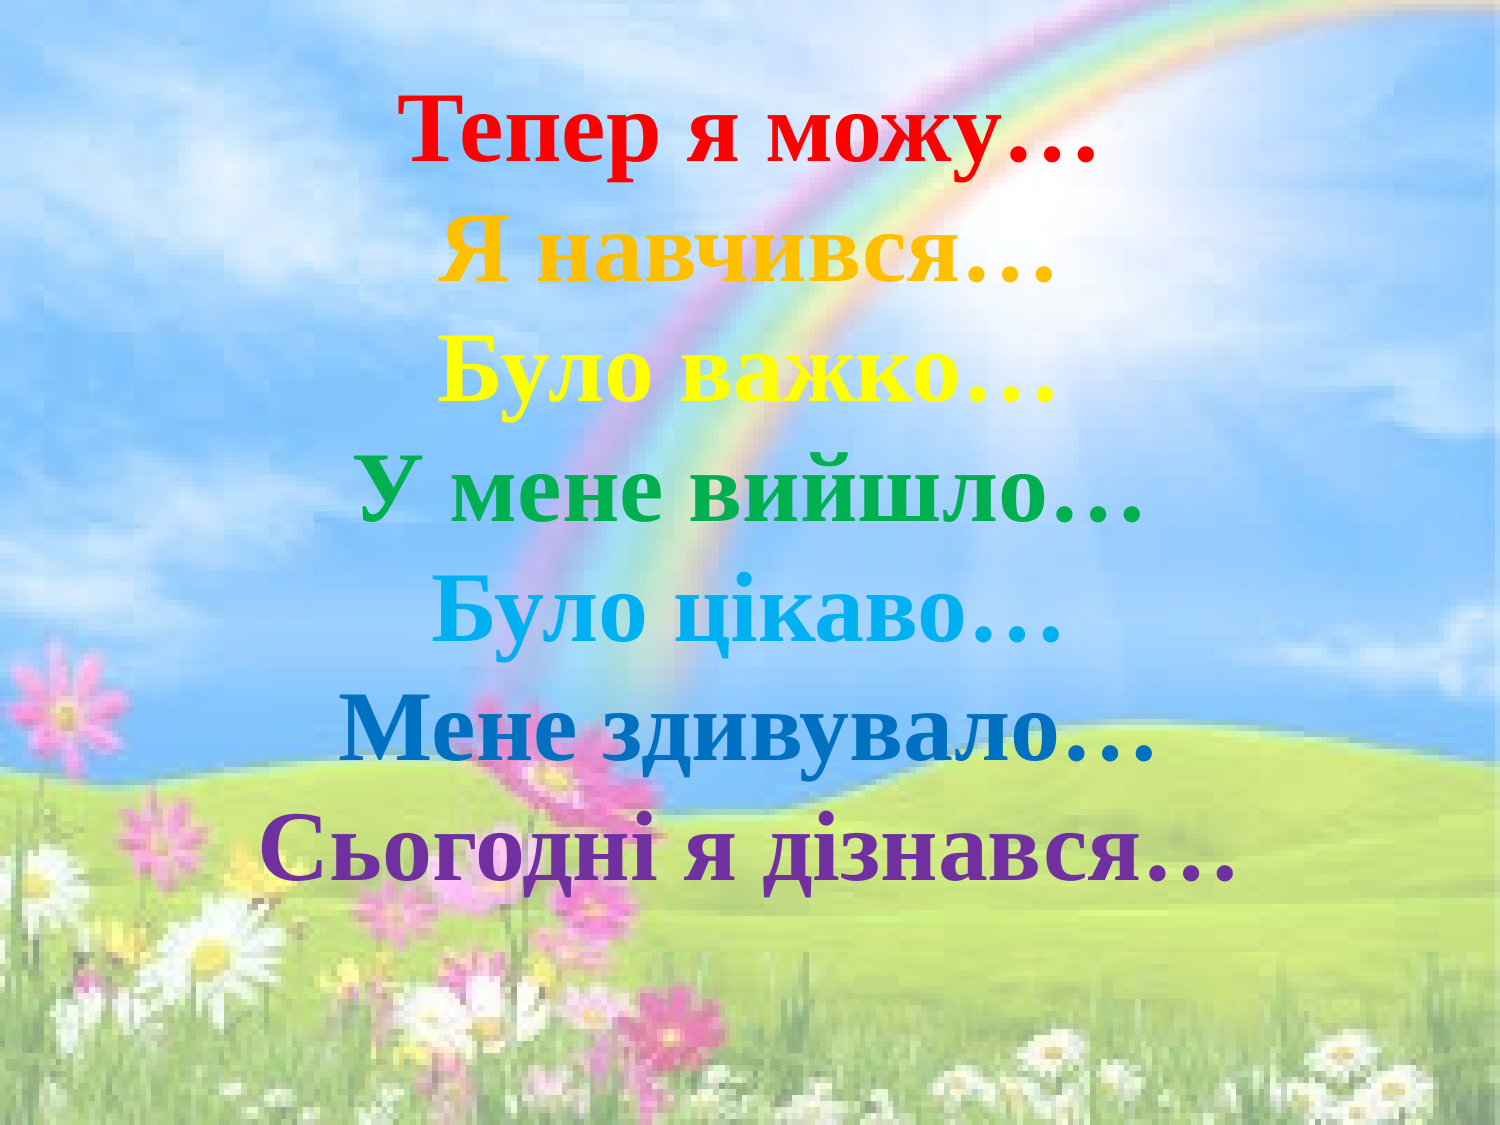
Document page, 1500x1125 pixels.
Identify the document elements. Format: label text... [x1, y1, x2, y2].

title Тепер я можу… Я навчився… Було важко… У мене вийшло… Було цікаво… Мене здивувало… Сьогодні я дізнався… [75, 45, 1425, 1020]
